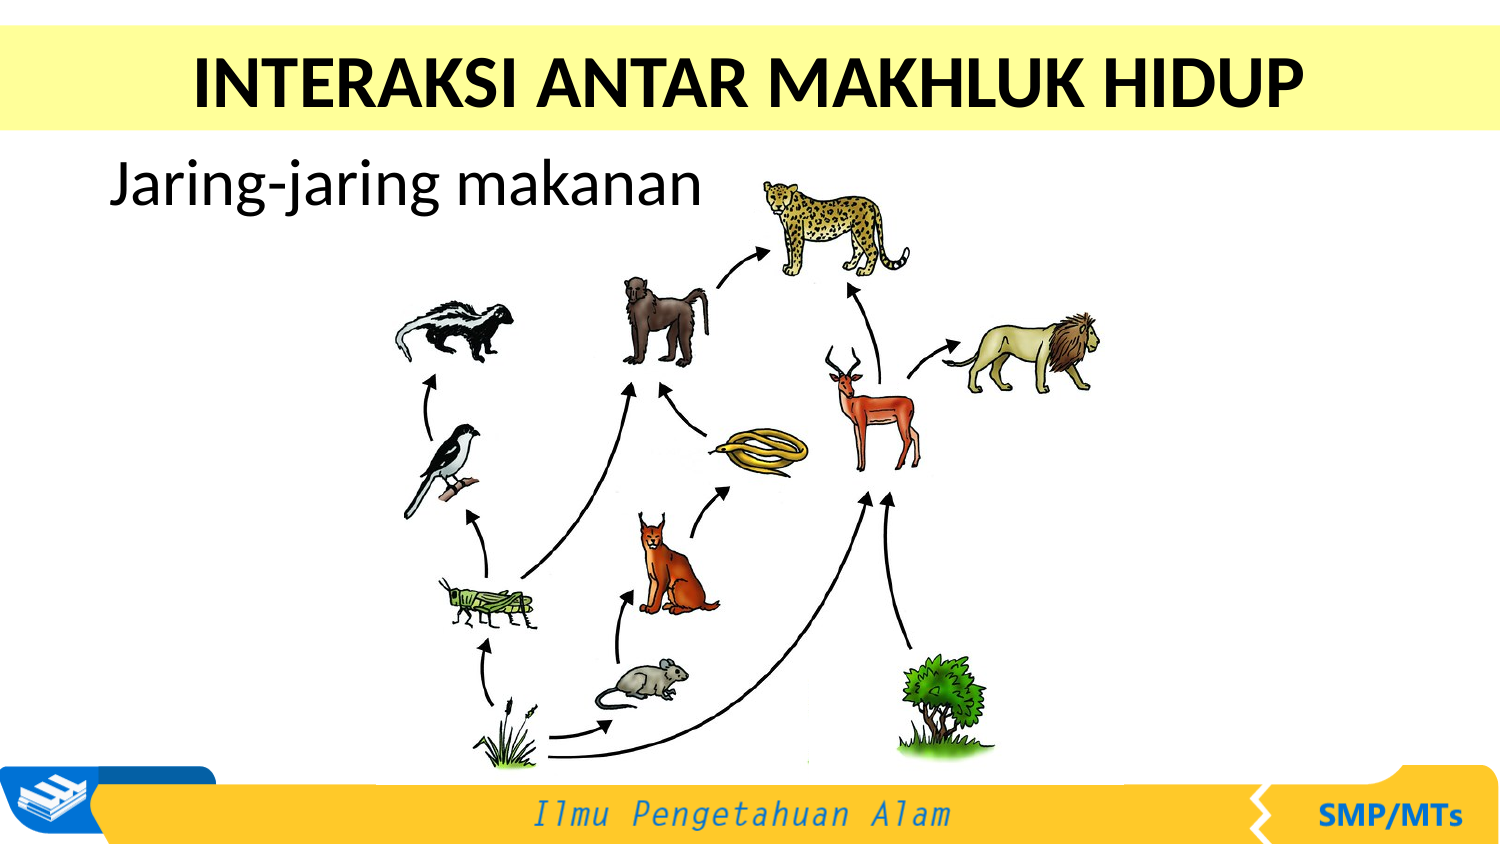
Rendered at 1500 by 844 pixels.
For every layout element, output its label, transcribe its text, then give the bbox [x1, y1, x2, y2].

text_box Jaring-jaring makanan [94, 131, 720, 227]
text_box INTERAKSI ANTAR MAKHLUK HIDUP [0, 25, 1500, 131]
picture [0, 178, 1499, 844]
